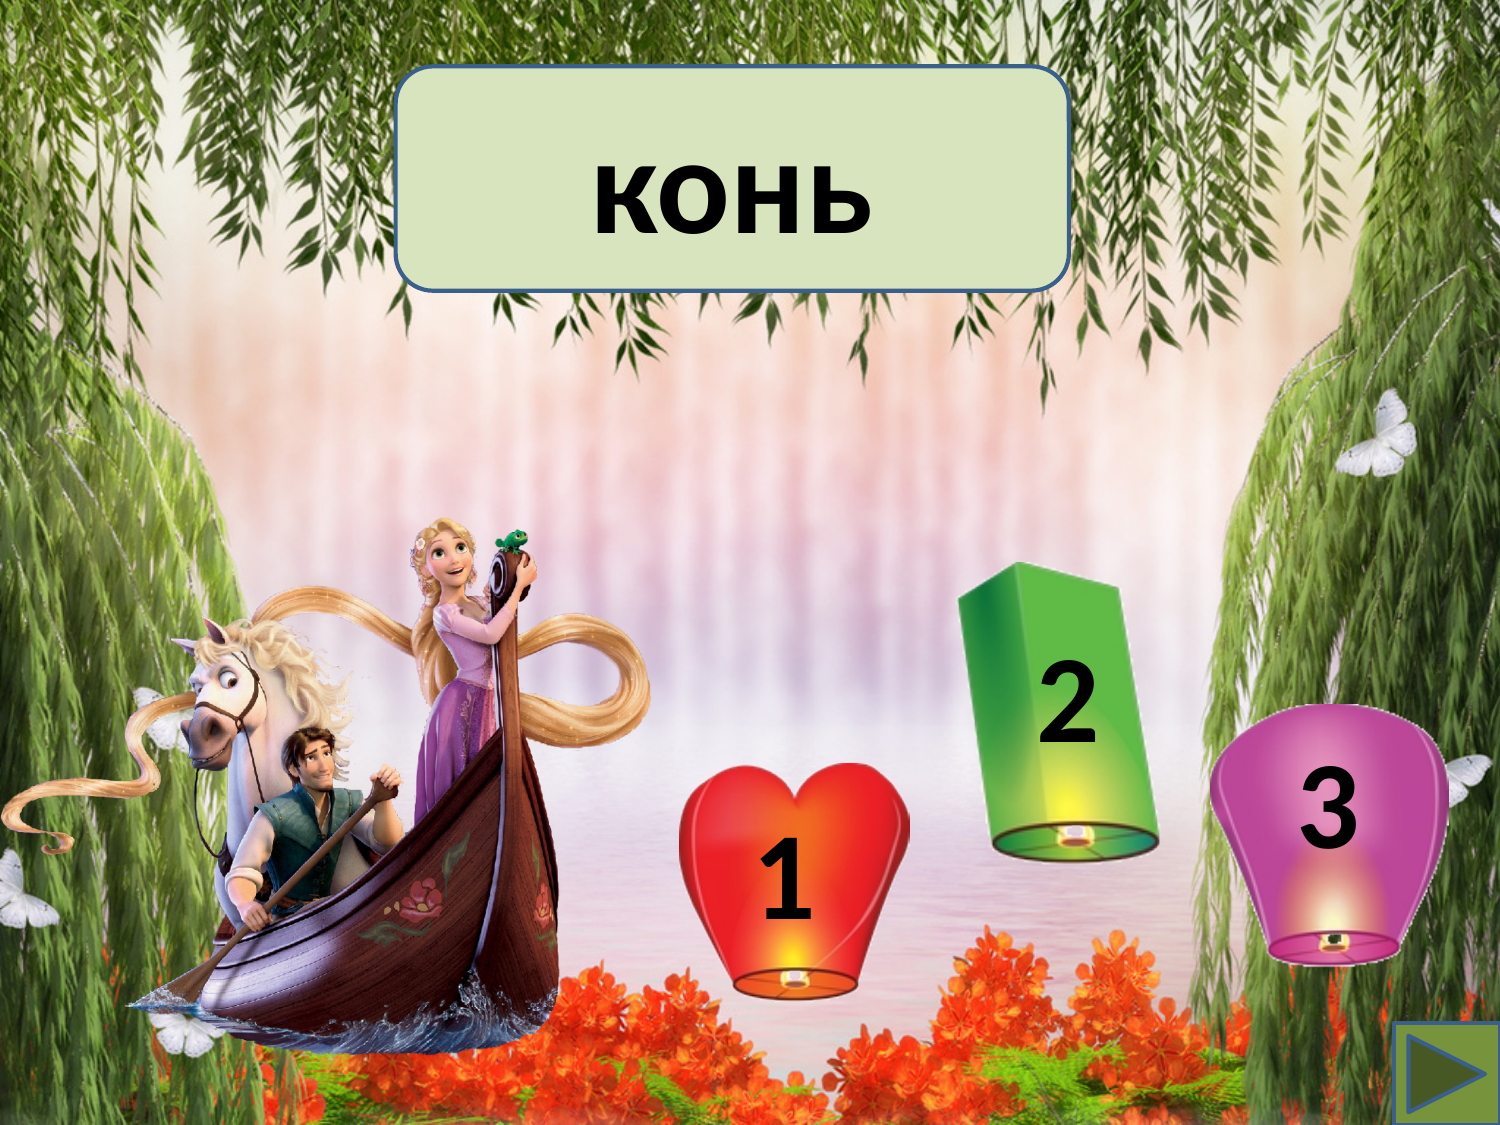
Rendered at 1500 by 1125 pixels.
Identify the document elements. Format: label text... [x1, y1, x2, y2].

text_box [678, 763, 910, 1036]
text_box [1392, 1021, 1500, 1125]
picture [0, 0, 1500, 1125]
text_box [1210, 703, 1449, 990]
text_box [950, 562, 1191, 902]
text_box конь [393, 64, 1071, 293]
